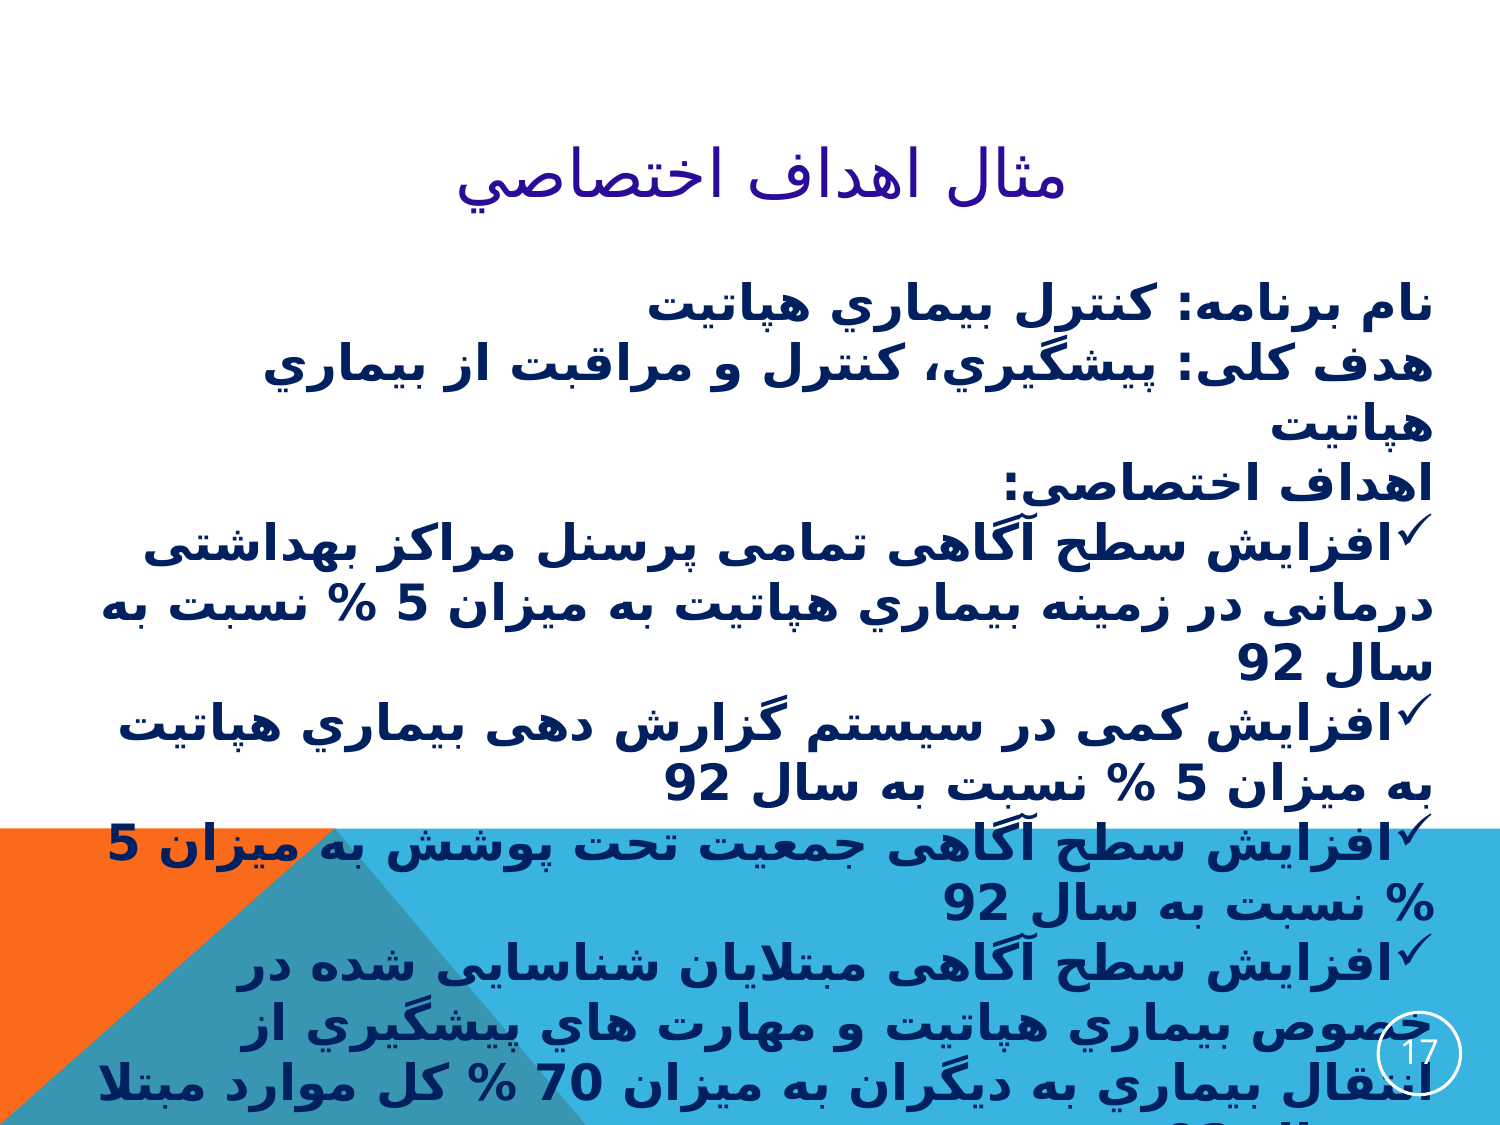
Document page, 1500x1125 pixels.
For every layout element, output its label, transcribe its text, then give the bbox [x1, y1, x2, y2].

text_box مثال اهداف اختصاصي نام برنامه: کنترل بیماري هپاتیت هدف کلی: پیشگیري، کنترل و مراقبت از بیماري هپاتیت اهداف اختصاصی: افزایش سطح آگاهی تمامی پرسنل مراکز بهداشتی درمانی در زمینه بیماري هپاتیت به میزان 5 % نسبت به سال 92 افزایش کمی در سیستم گزارش دهی بیماري هپاتیت به میزان 5 % نسبت به سال 92 افزایش سطح آگاهی جمعیت تحت پوشش به میزان 5 % نسبت به سال 92 افزایش سطح آگاهی مبتلایان شناسایی شده در خصوص بیماري هپاتیت و مهارت هاي پیشگیري از انتقال بیماري به دیگران به میزان 70 % کل موارد مبتلا در سال 92 مشاوره، آزمایش و واکسیناسیون همسر و اعضاي خانواده مبتلایان به هپاتیت هاي B و C شناسایی شده به میزان 70 % در سال 92 [75, 123, 1450, 1125]
slide_number 17 [1376, 1010, 1463, 1097]
